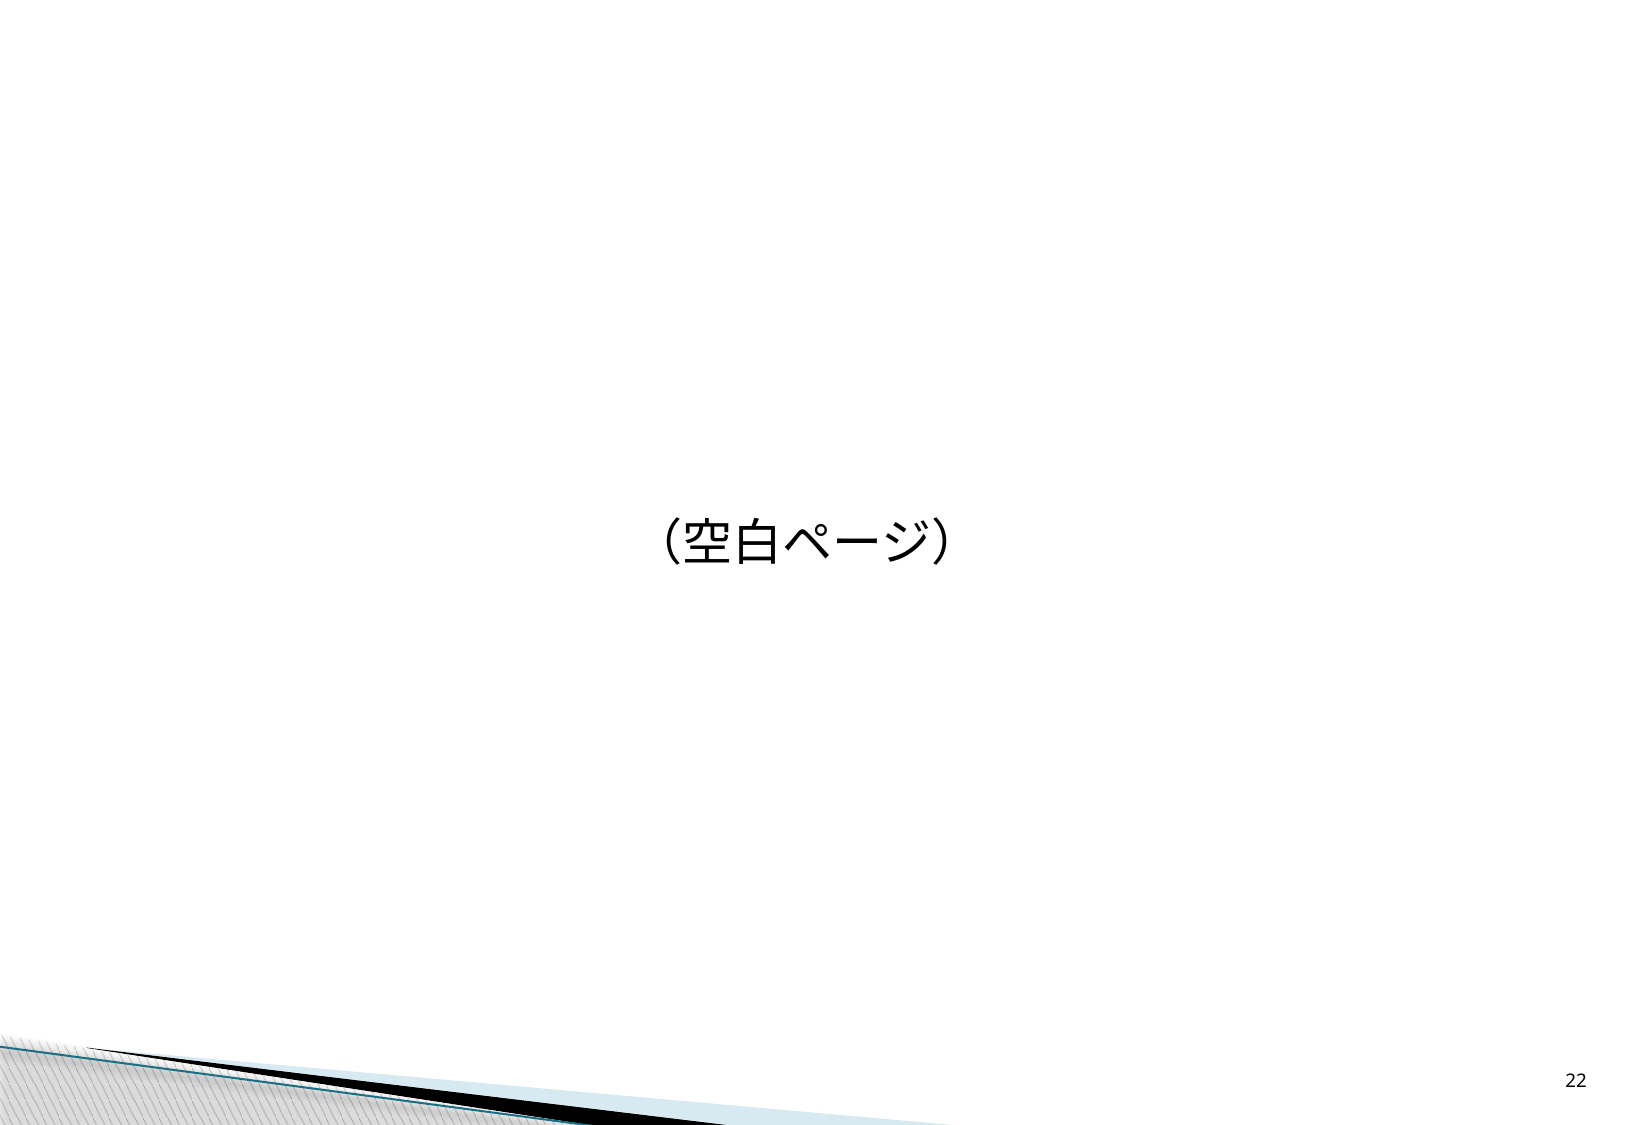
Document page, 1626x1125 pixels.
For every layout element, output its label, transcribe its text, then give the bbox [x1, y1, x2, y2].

slide_number 21 [1536, 1051, 1602, 1112]
picture [465, 1106, 510, 1113]
text_box （空白ページ） [115, 89, 1498, 1035]
